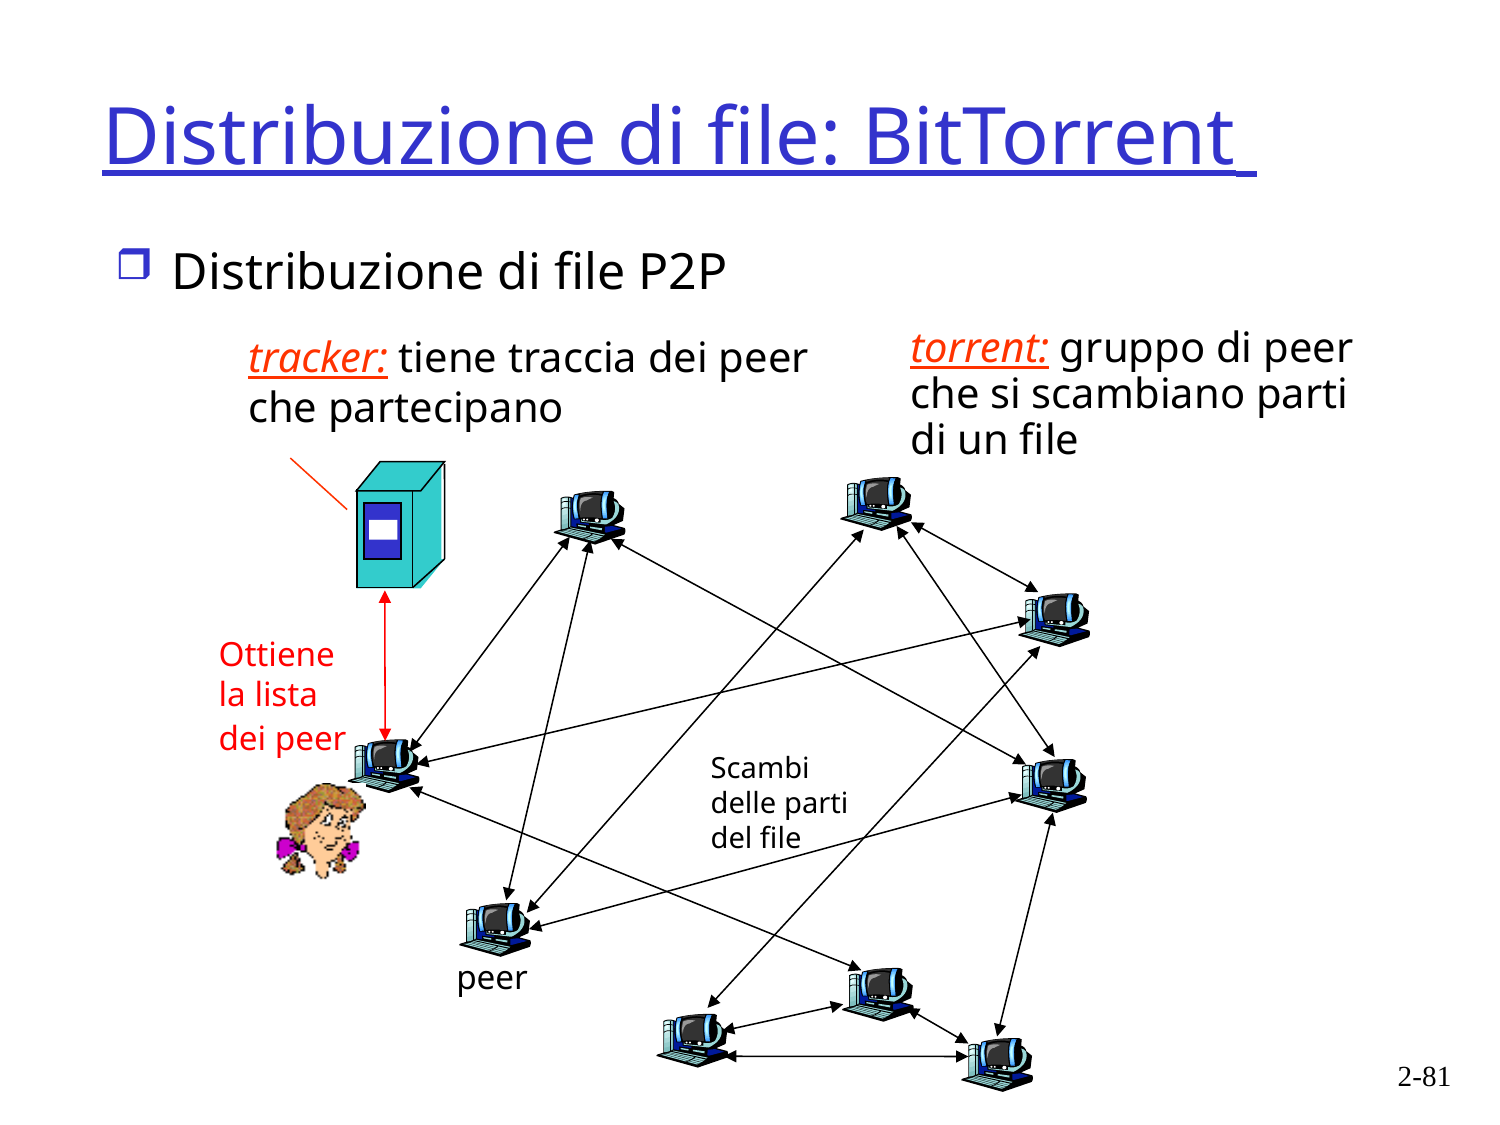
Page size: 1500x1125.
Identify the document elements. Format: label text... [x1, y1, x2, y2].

text_box torrent: gruppo di peer che si scambiano parti di un file [895, 325, 1481, 470]
text_box Distribuzione di file P2P [100, 232, 756, 322]
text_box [203, 457, 1092, 1093]
text_box tracker: tiene traccia dei peer che partecipano [233, 323, 824, 439]
slide_number 2-81 [1362, 1049, 1467, 1125]
text_box Distribuzione di file: BitTorrent [87, 37, 1363, 225]
